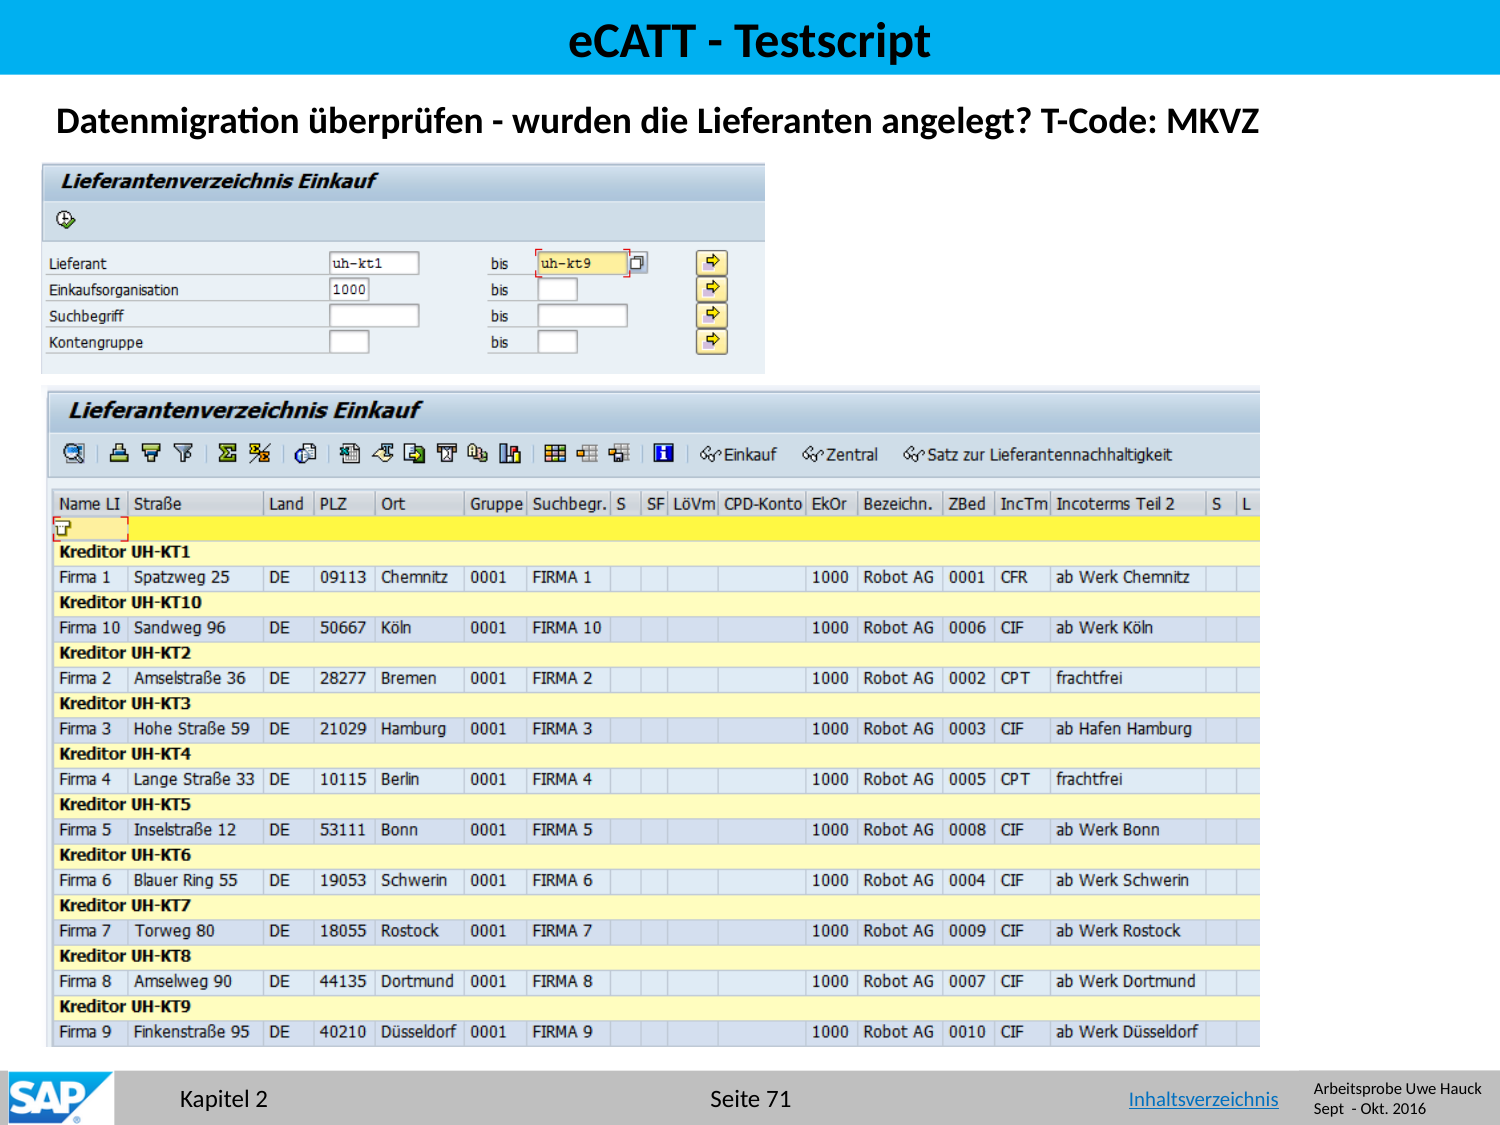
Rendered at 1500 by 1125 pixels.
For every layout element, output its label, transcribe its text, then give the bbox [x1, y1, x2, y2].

picture [41, 162, 765, 375]
text_box [0, 1070, 6, 1125]
text_box Datenmigration überprüfen - wurden die Lieferanten angelegt? T-Code: MKVZ [41, 88, 1500, 149]
text_box Arbeitsprobe Uwe Hauck Sept - Okt. 2016 [1299, 1070, 1500, 1125]
text_box [115, 1070, 1299, 1125]
picture [7, 1070, 115, 1125]
text_box eCATT - Testscript [0, 0, 1500, 75]
text_box Inhaltsverzeichnis [1106, 1078, 1299, 1118]
picture [41, 385, 1260, 1048]
text_box Kapitel 2 Seite 71 [165, 1075, 1105, 1120]
